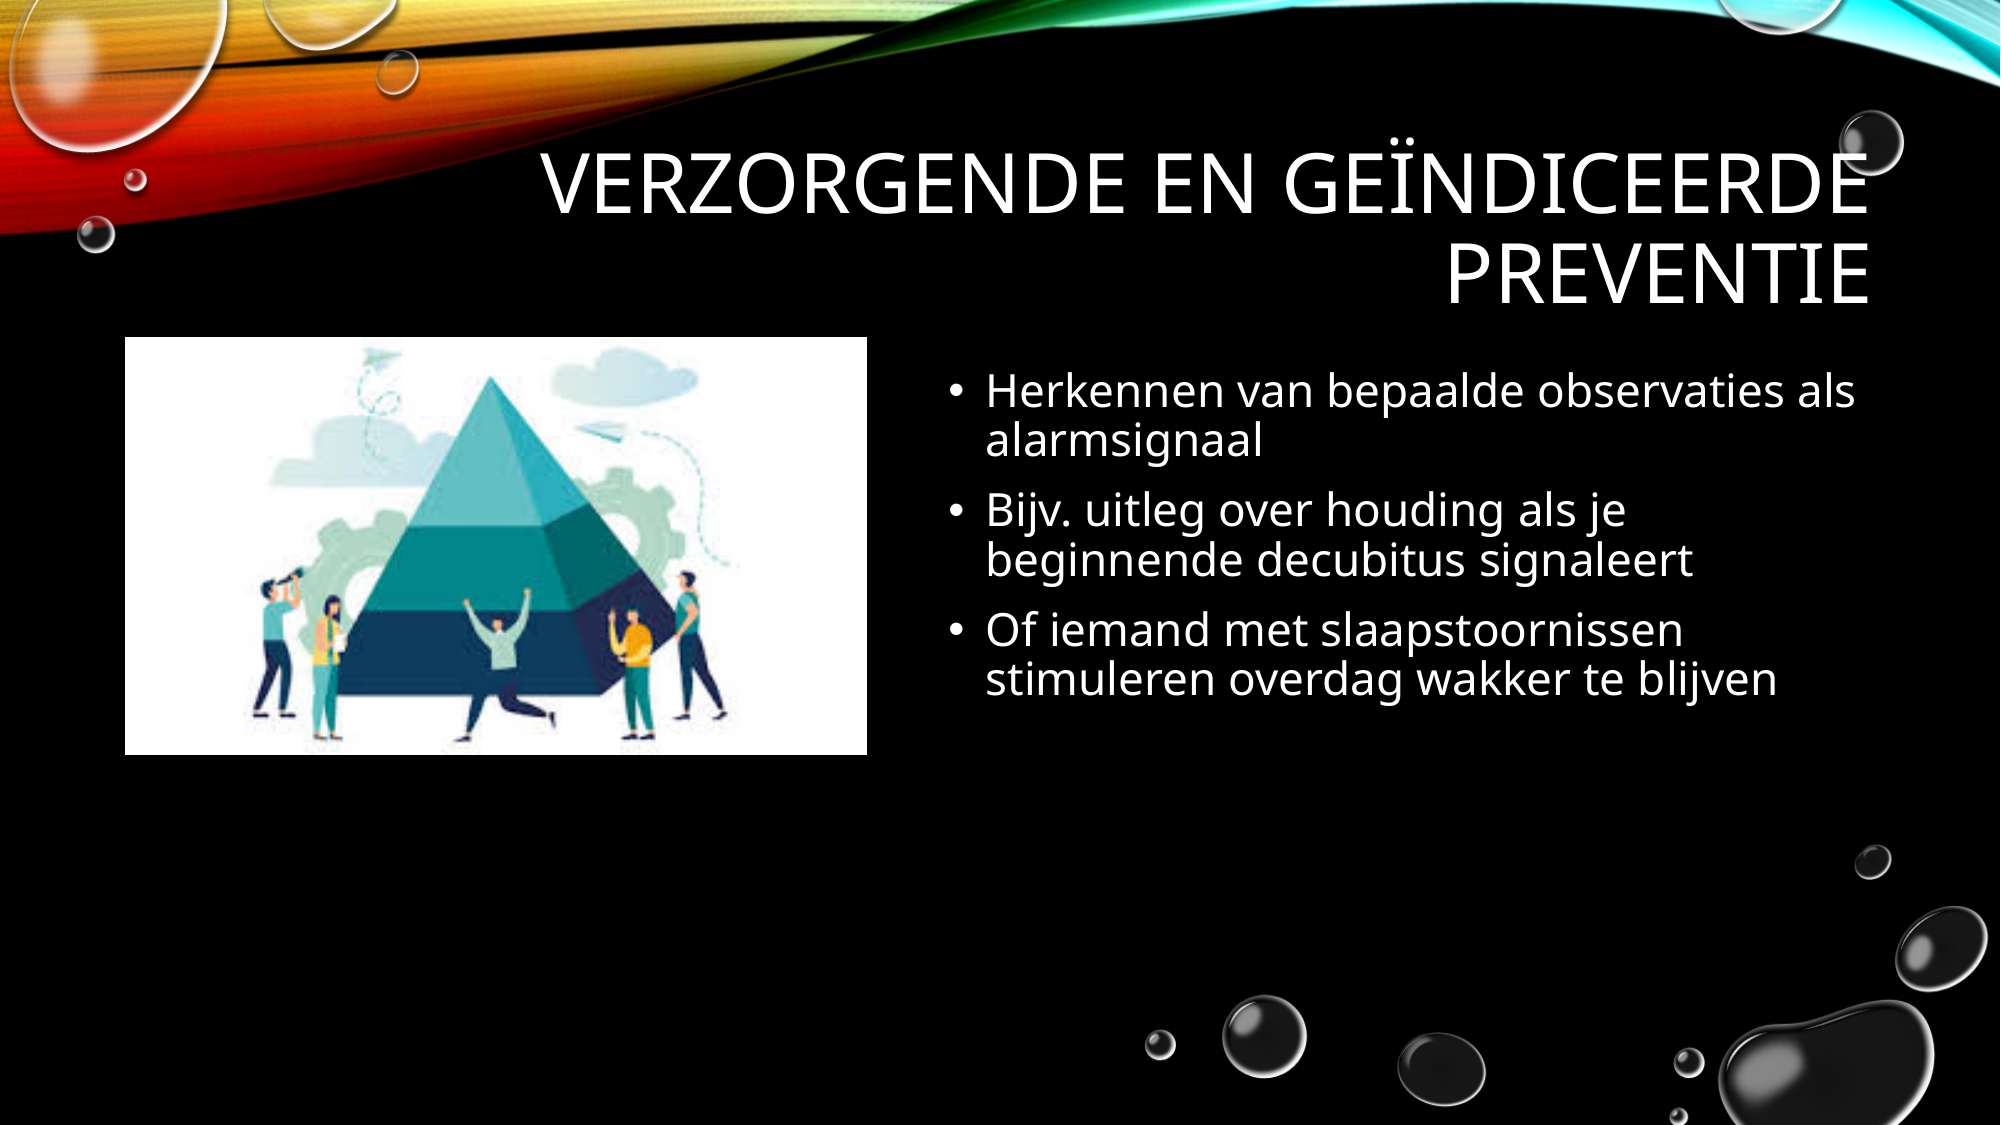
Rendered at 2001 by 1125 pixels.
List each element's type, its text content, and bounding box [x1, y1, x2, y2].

picture [0, 0, 2000, 1125]
list Herkennen van bepaalde observaties als alarmsignaal Bijv. uitleg over houding als je beginnende decubitus signaleert Of iemand met slaapstoornissen stimuleren overdag wakker te blijven [933, 360, 1888, 1021]
title Verzorgende en geïndiceerde preventie [474, 125, 1888, 338]
